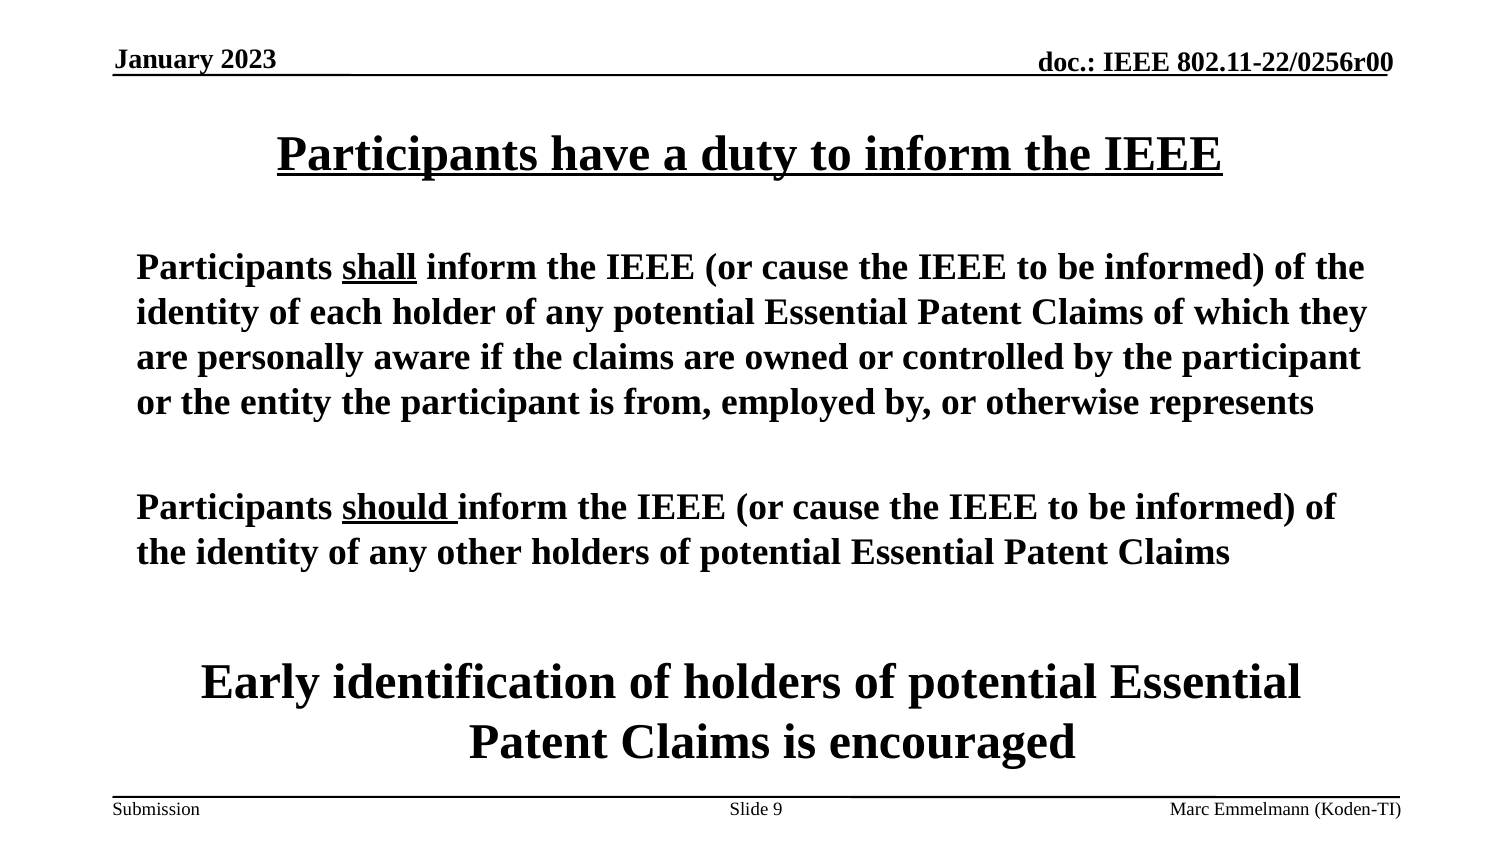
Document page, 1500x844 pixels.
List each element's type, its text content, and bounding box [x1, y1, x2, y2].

slide_number Slide 9 [712, 796, 800, 842]
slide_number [114, 40, 423, 75]
footer Marc Emmelmann (Koden-TI) [878, 796, 1402, 820]
list Participants shall inform the IEEE (or cause the IEEE to be informed) of the identity of each holder of any potential Essential Patent Claims of which they are personally aware if the claims are owned or controlled by the participant or the entity the participant is from, employed by, or otherwise represents Participants should inform the IEEE (or cause the IEEE to be informed) of the identity of any other holders of potential Essential Patent Claims Early identification of holders of potential Essential Patent Claims is encouraged [114, 234, 1390, 741]
title Participants have a duty to inform the IEEE [112, 84, 1388, 216]
